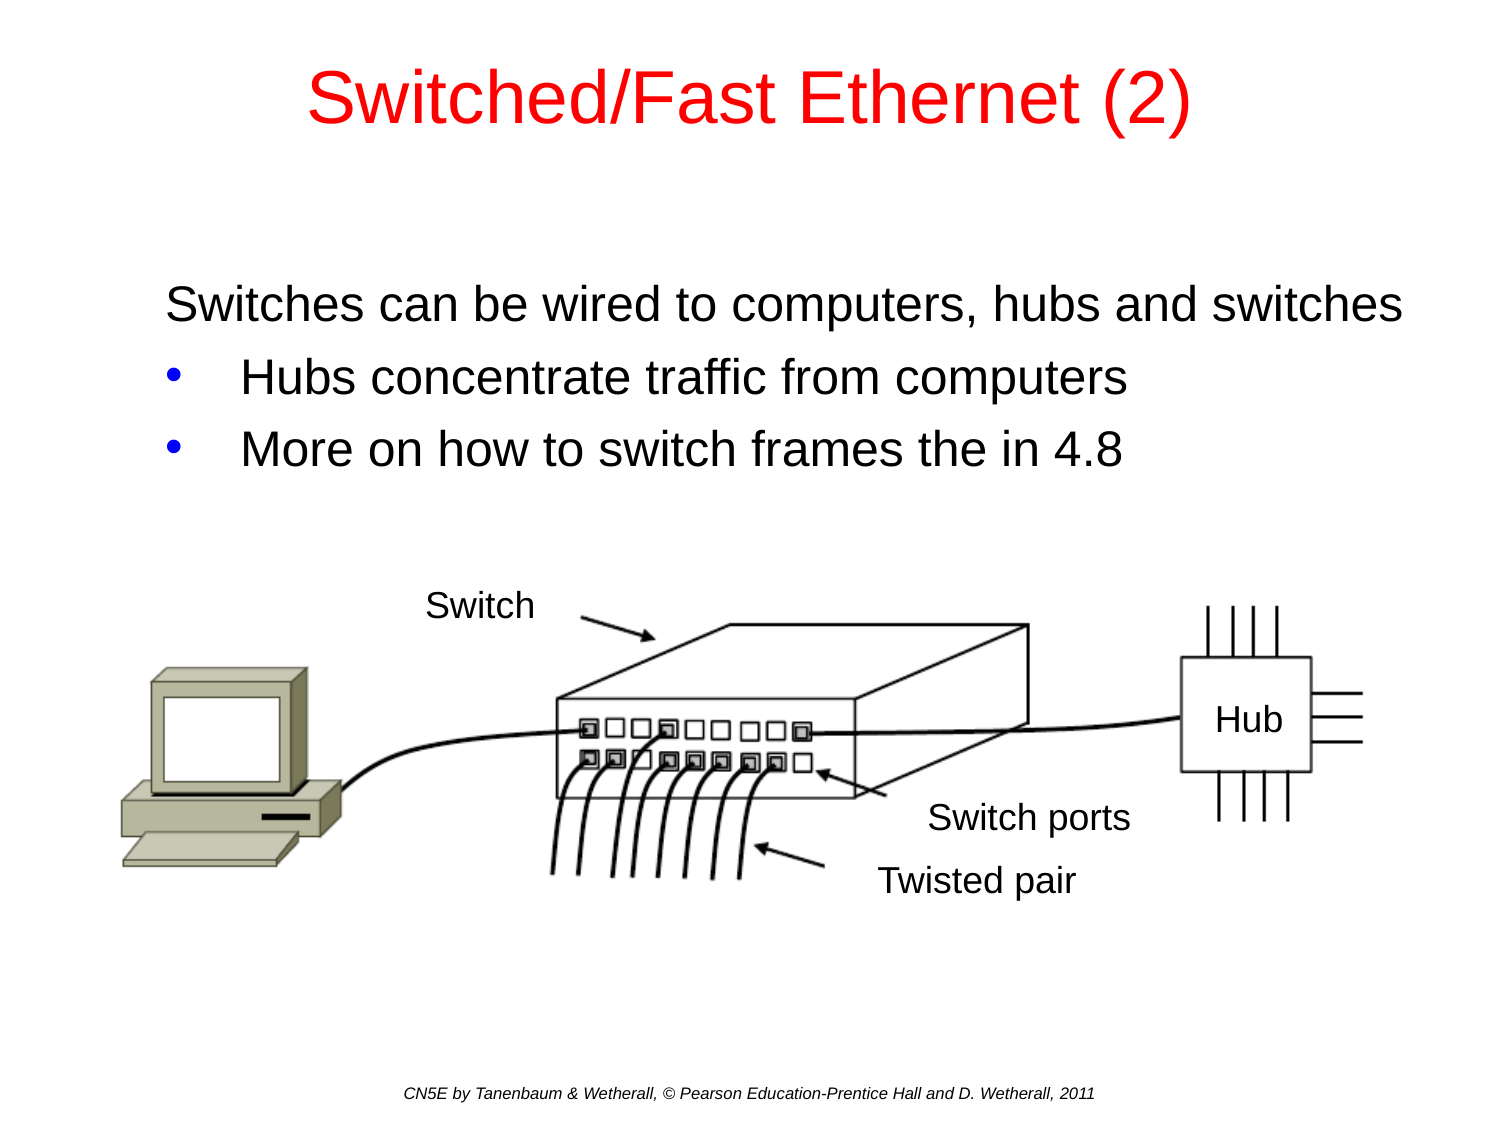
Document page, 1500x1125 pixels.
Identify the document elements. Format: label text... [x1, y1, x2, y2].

footer CN5E by Tanenbaum & Wetherall, © Pearson Education-Prentice Hall and D. Wetherall, 2011 [0, 1074, 1500, 1125]
title Switched/Fast Ethernet (2) [0, 0, 1500, 188]
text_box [79, 573, 1421, 948]
list Switches can be wired to computers, hubs and switches Hubs concentrate traffic from computers More on how to switch frames the in 4.8 [149, 263, 1429, 1020]
